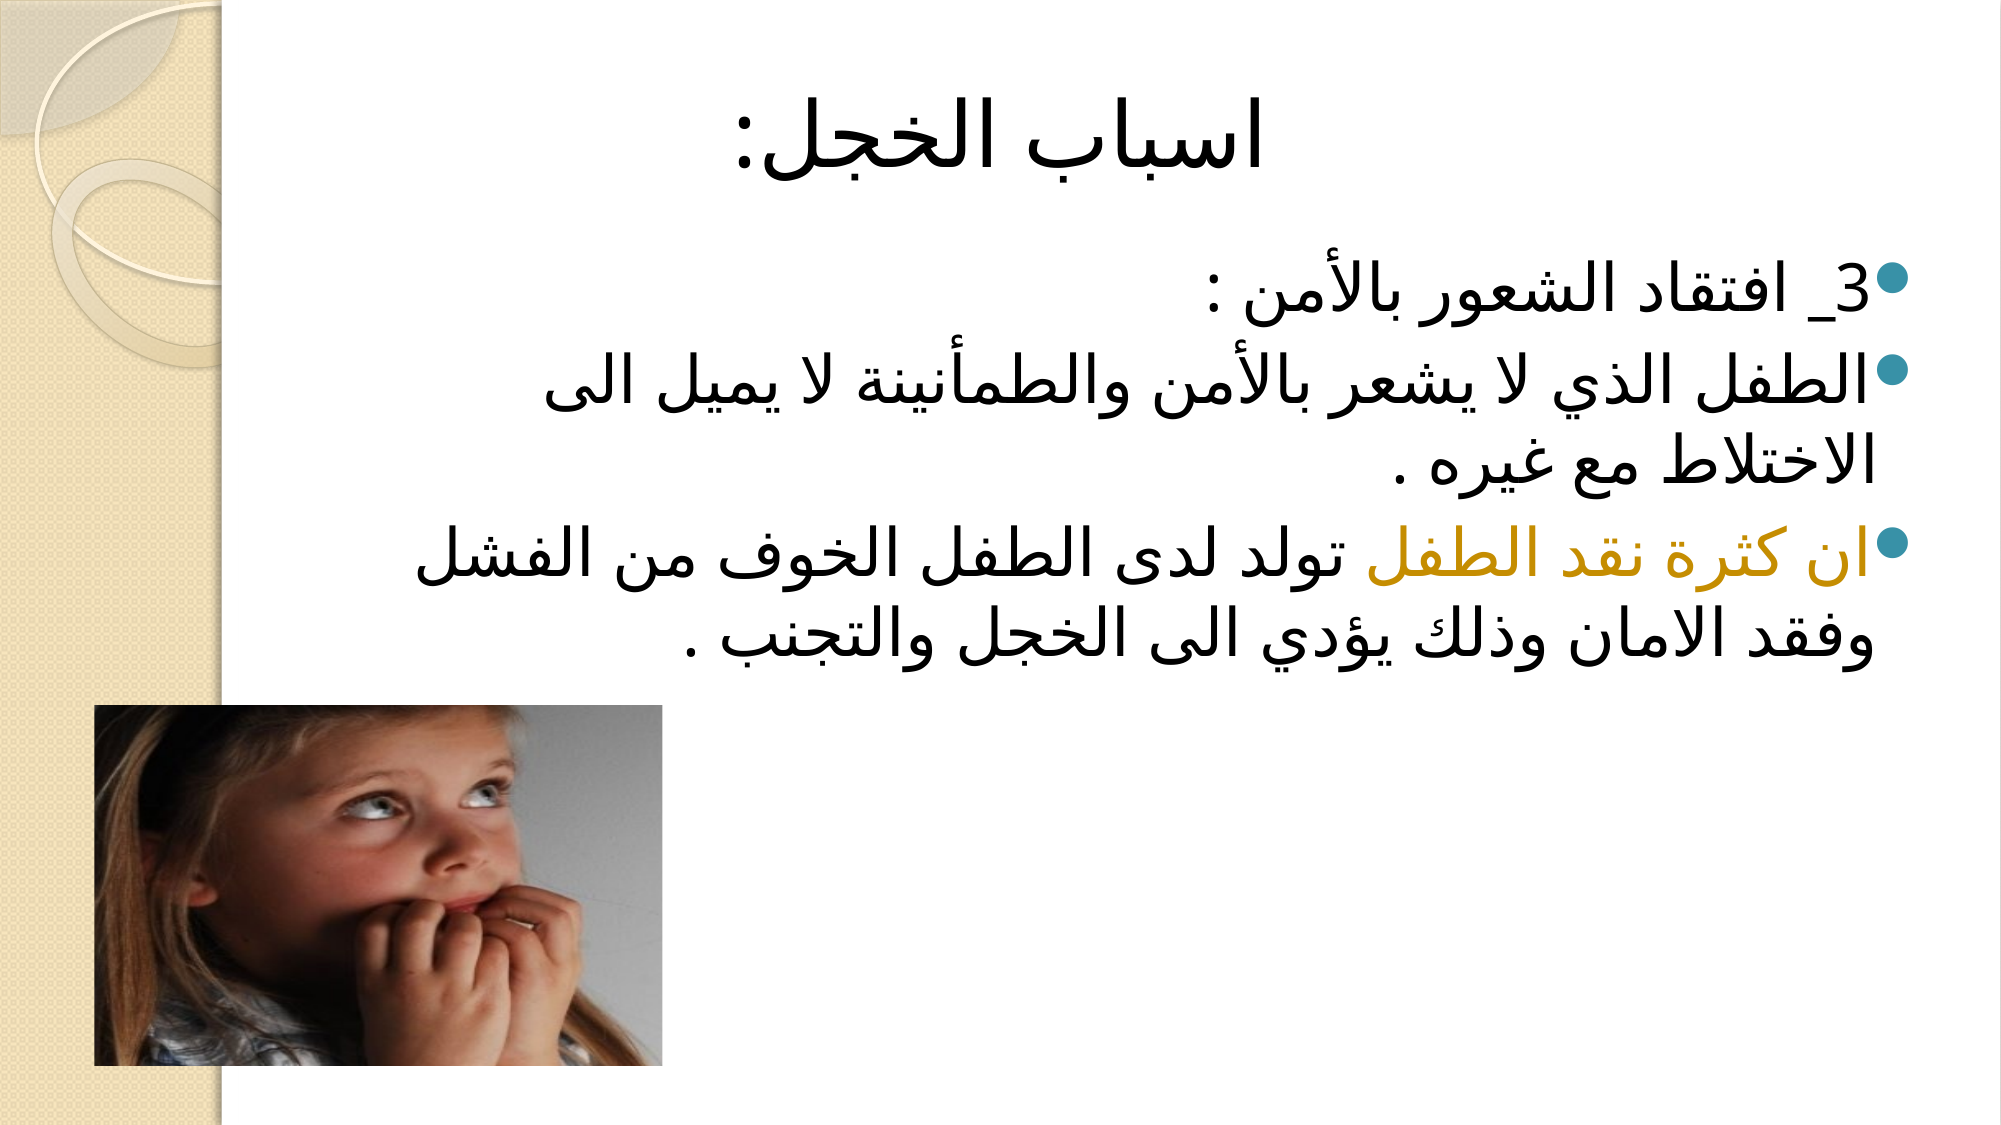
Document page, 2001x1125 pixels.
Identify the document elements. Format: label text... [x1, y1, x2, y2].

text_box اسباب الخجل: [137, 29, 1863, 247]
picture [93, 705, 663, 1067]
list 3_ افتقاد الشعور بالأمن : الطفل الذي لا يشعر بالأمن والطمأنينة لا يميل الى الاختلاط مع غيره . ان كثرة نقد الطفل تولد لدى الطفل الخوف من الفشل وفقد الامان وذلك يؤدي الى الخجل والتجنب . [313, 237, 1954, 1025]
